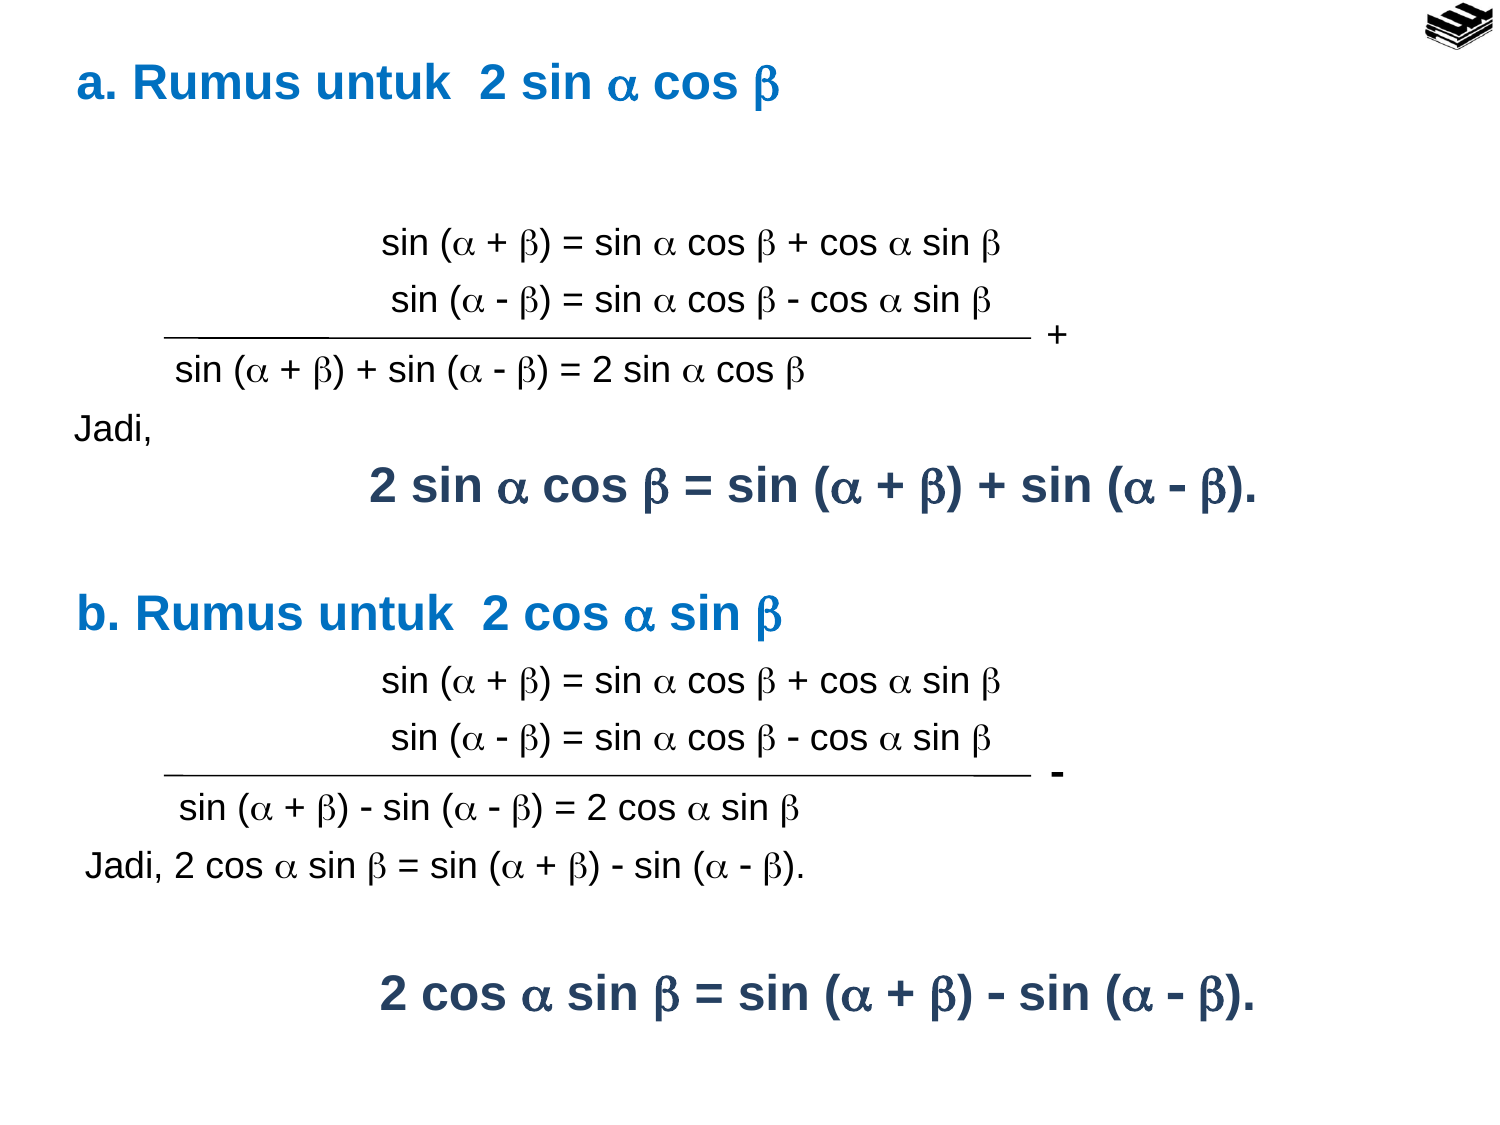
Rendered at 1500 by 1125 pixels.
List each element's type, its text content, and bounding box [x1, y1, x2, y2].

text_box b. Rumus untuk 2 cos  sin  [61, 573, 798, 646]
picture [1425, 0, 1493, 50]
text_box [58, 648, 1084, 895]
text_box a. Rumus untuk 2 sin  cos  [61, 42, 796, 118]
text_box 2 sin  cos  = sin ( + ) + sin (  ). [354, 445, 1274, 520]
text_box 2 cos  sin  = sin ( + )  sin (  ). [364, 953, 1272, 1028]
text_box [58, 210, 1084, 458]
